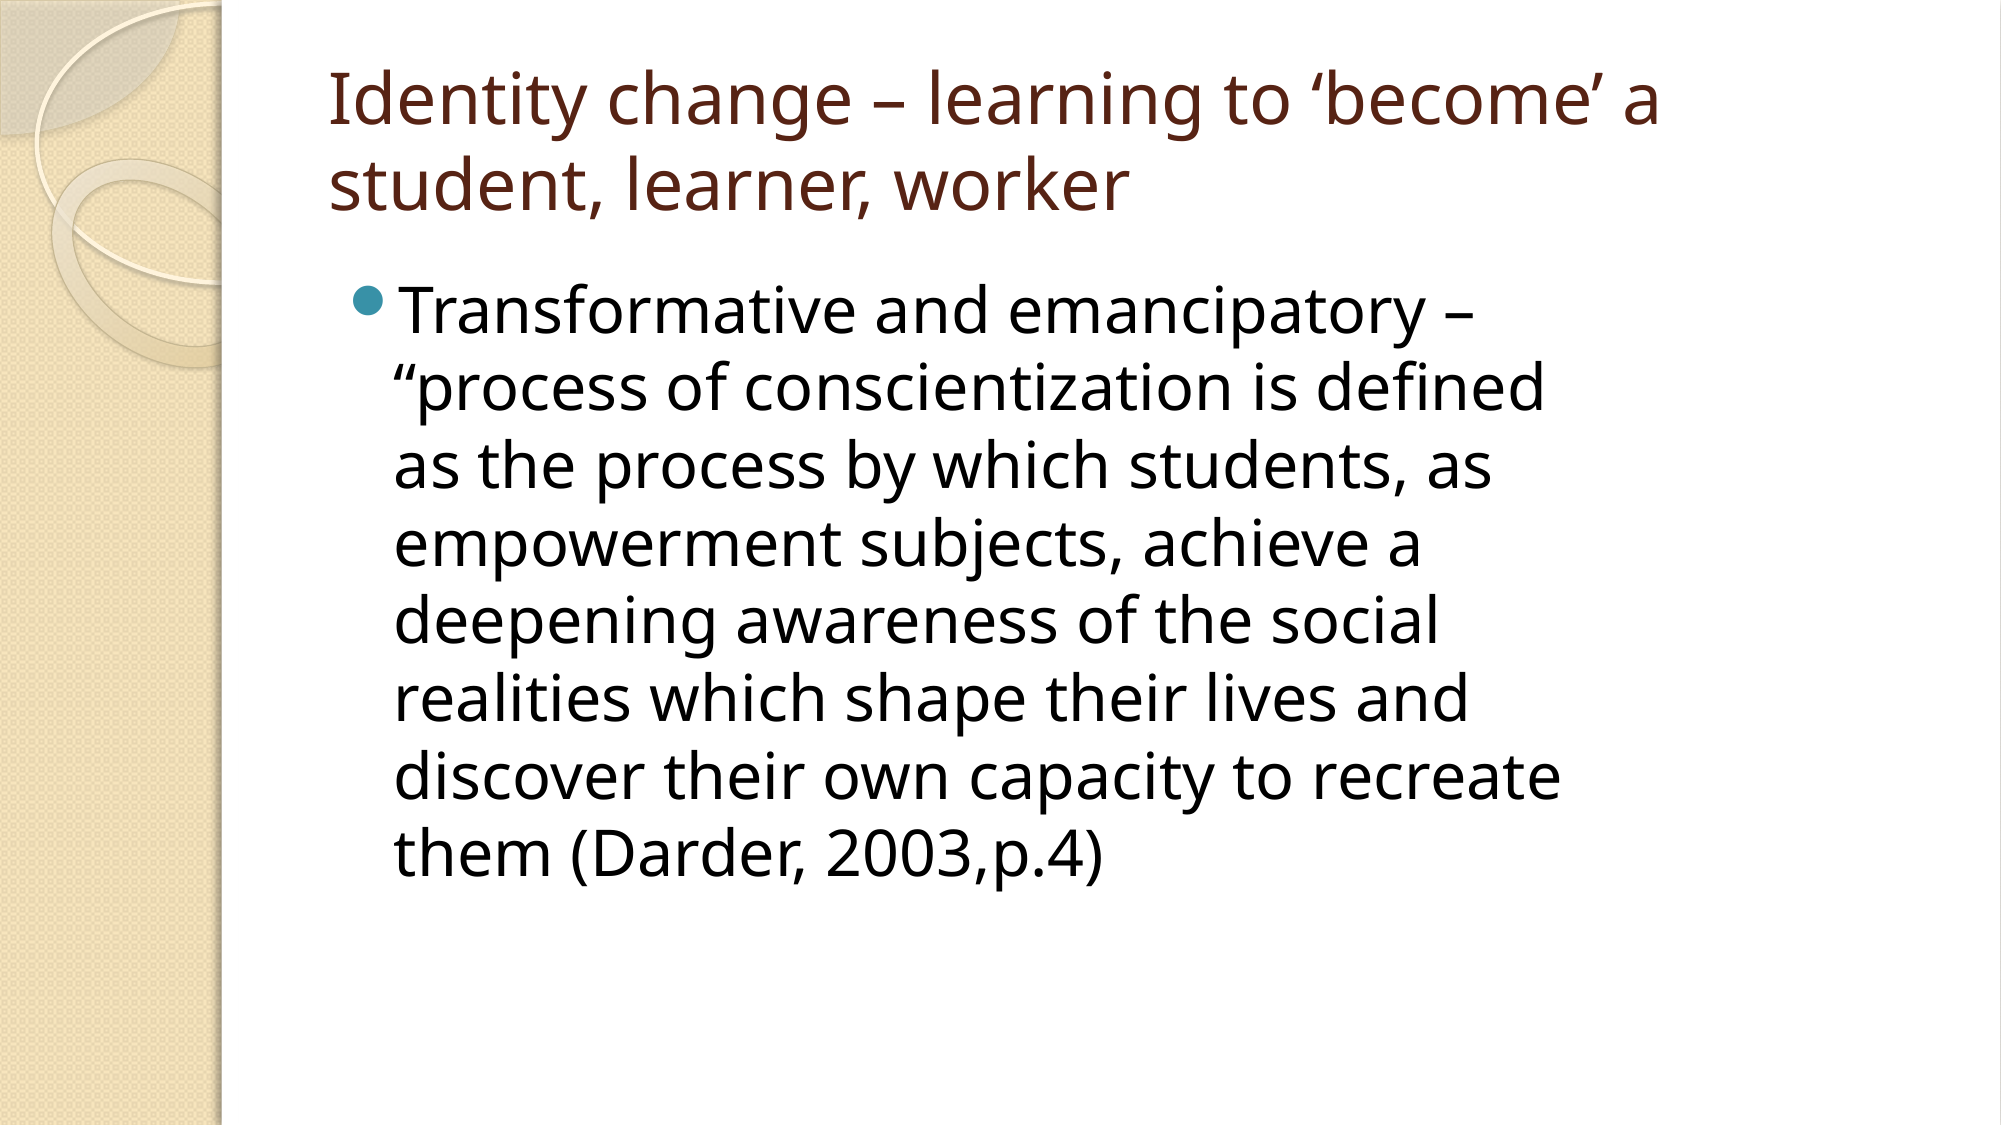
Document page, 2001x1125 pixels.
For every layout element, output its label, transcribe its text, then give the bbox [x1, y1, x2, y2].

title Identity change – learning to ‘become’ a student, learner, worker [313, 45, 1954, 233]
list Transformative and emancipatory – “process of conscientization is defined as the process by which students, as empowerment subjects, achieve a deepening awareness of the social realities which shape their lives and discover their own capacity to recreate them (Darder, 2003,p.4) [321, 261, 1619, 991]
